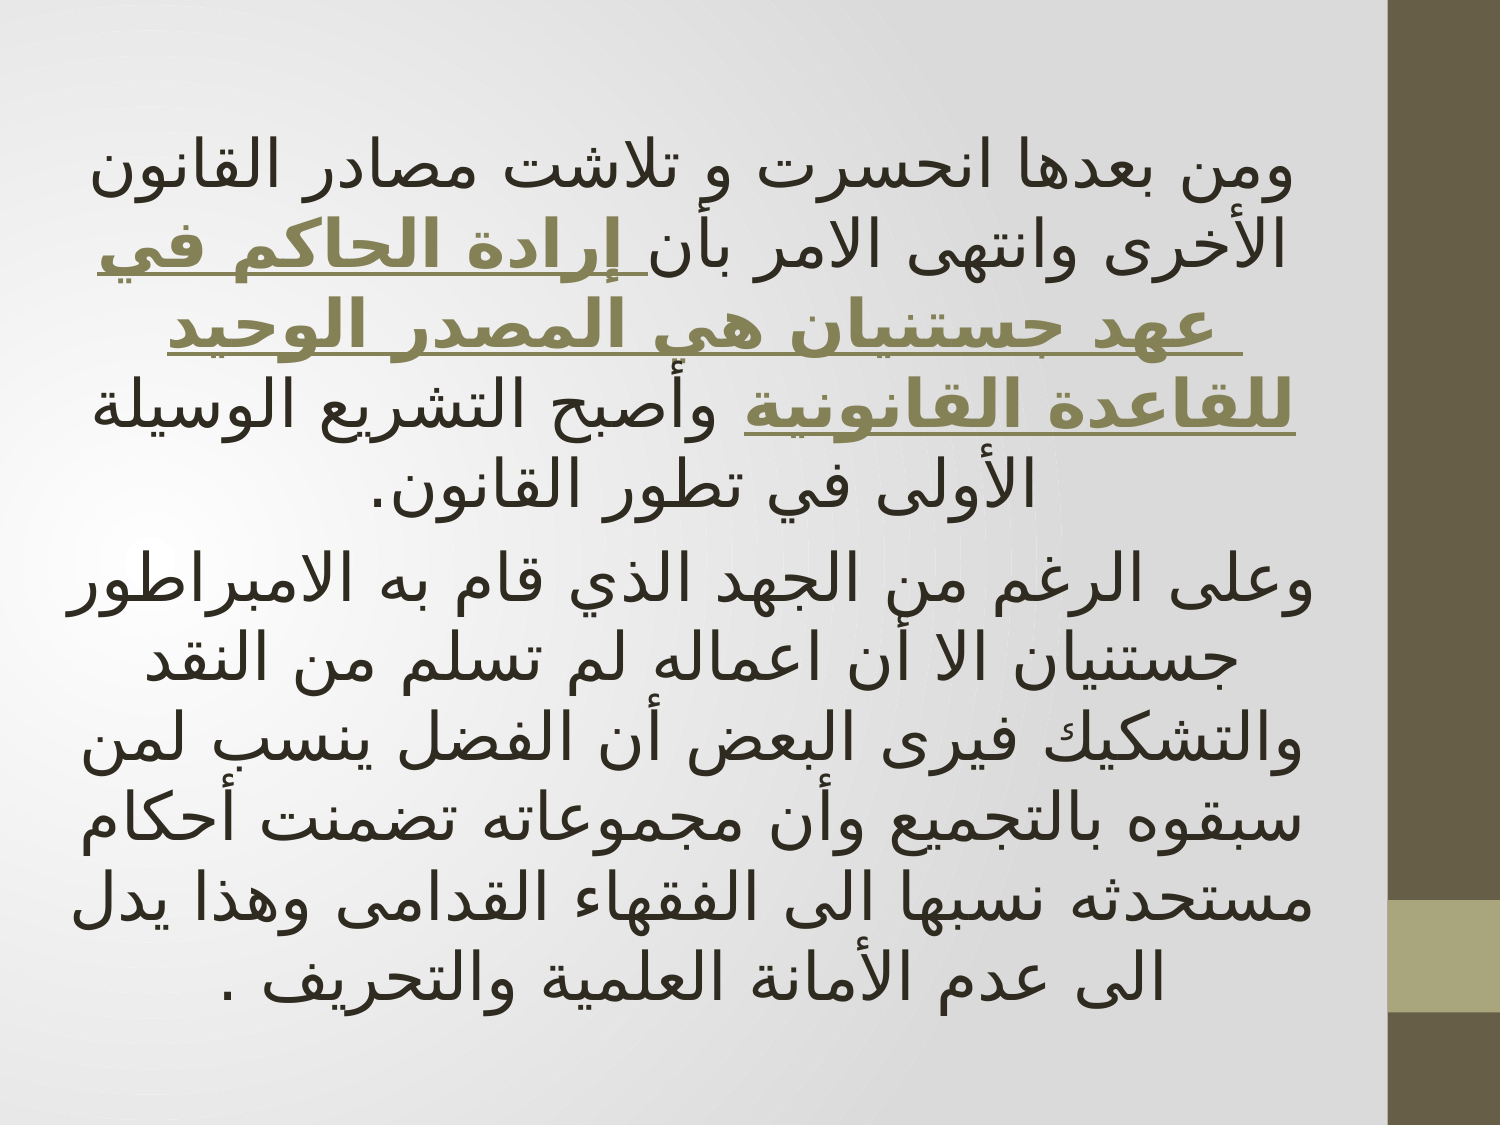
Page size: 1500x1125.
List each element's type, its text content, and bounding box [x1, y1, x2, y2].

list ومن بعدها انحسرت و تلاشت مصادر القانون الأخرى وانتهى الامر بأن إرادة الحاكم في عهد جستنيان هي المصدر الوحيد للقاعدة القانونية وأصبح التشريع الوسيلة الأولى في تطور القانون. وعلى الرغم من الجهد الذي قام به الامبراطور جستنيان الا أن اعماله لم تسلم من النقد والتشكيك فيرى البعض أن الفضل ينسب لمن سبقوه بالتجميع وأن مجموعاته تضمنت أحكام مستحدثه نسبها الى الفقهاء القدامى وهذا يدل الى عدم الأمانة العلمية والتحريف . لذا سميت مجموعات جستنيان بالقانون المدني خوفاً من اللبس و الخلط بينها وبين القانون الكنسي . [29, 113, 1377, 1106]
